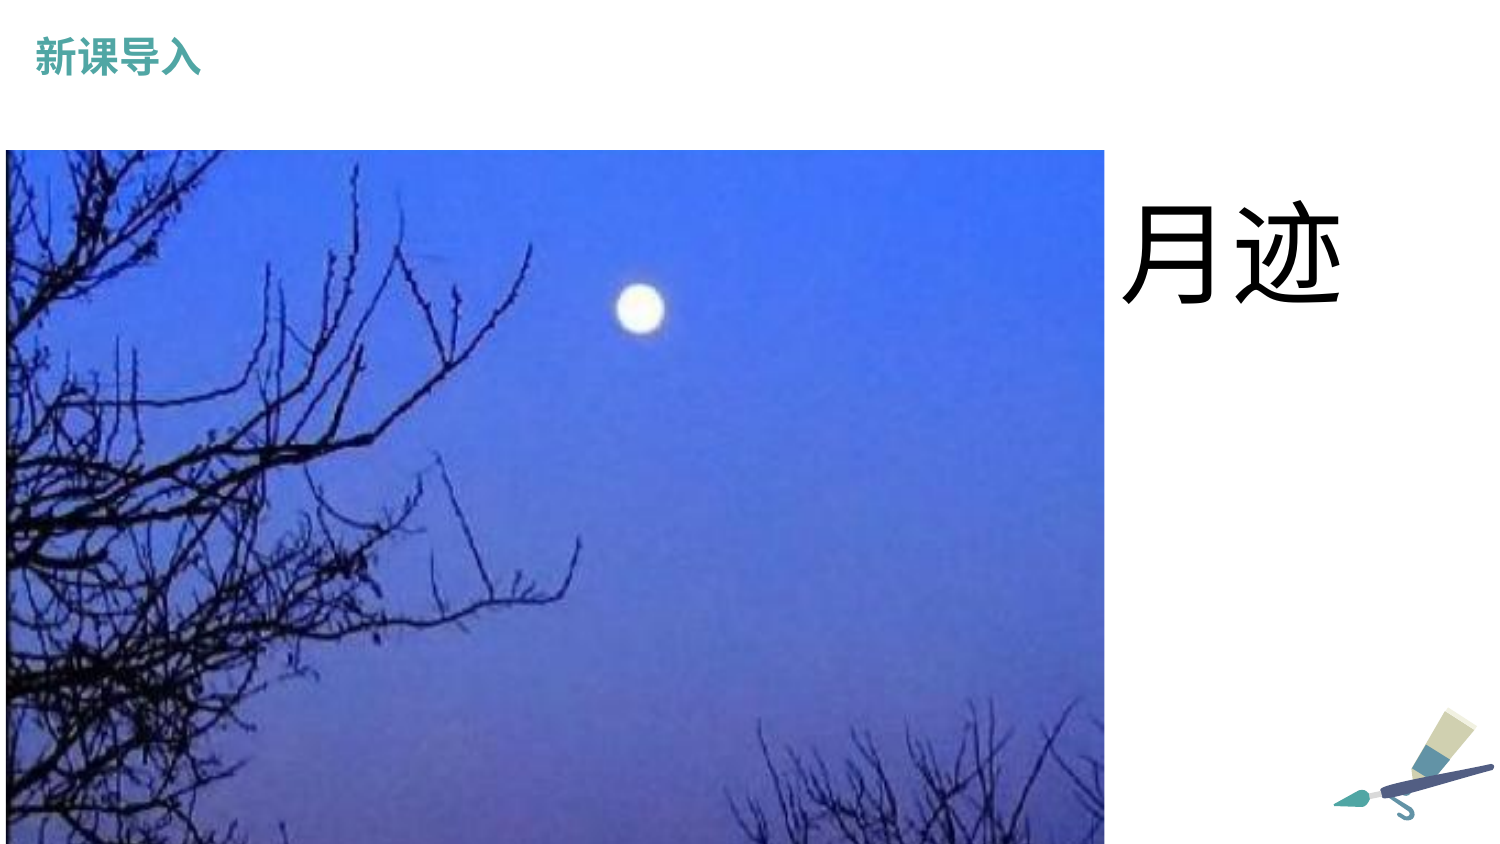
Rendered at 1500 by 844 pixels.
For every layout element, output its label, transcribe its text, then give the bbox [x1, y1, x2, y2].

text_box 新课导入 [24, 25, 261, 87]
text_box 月迹 [1105, 175, 1360, 326]
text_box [1358, 708, 1481, 844]
picture [5, 150, 1105, 844]
